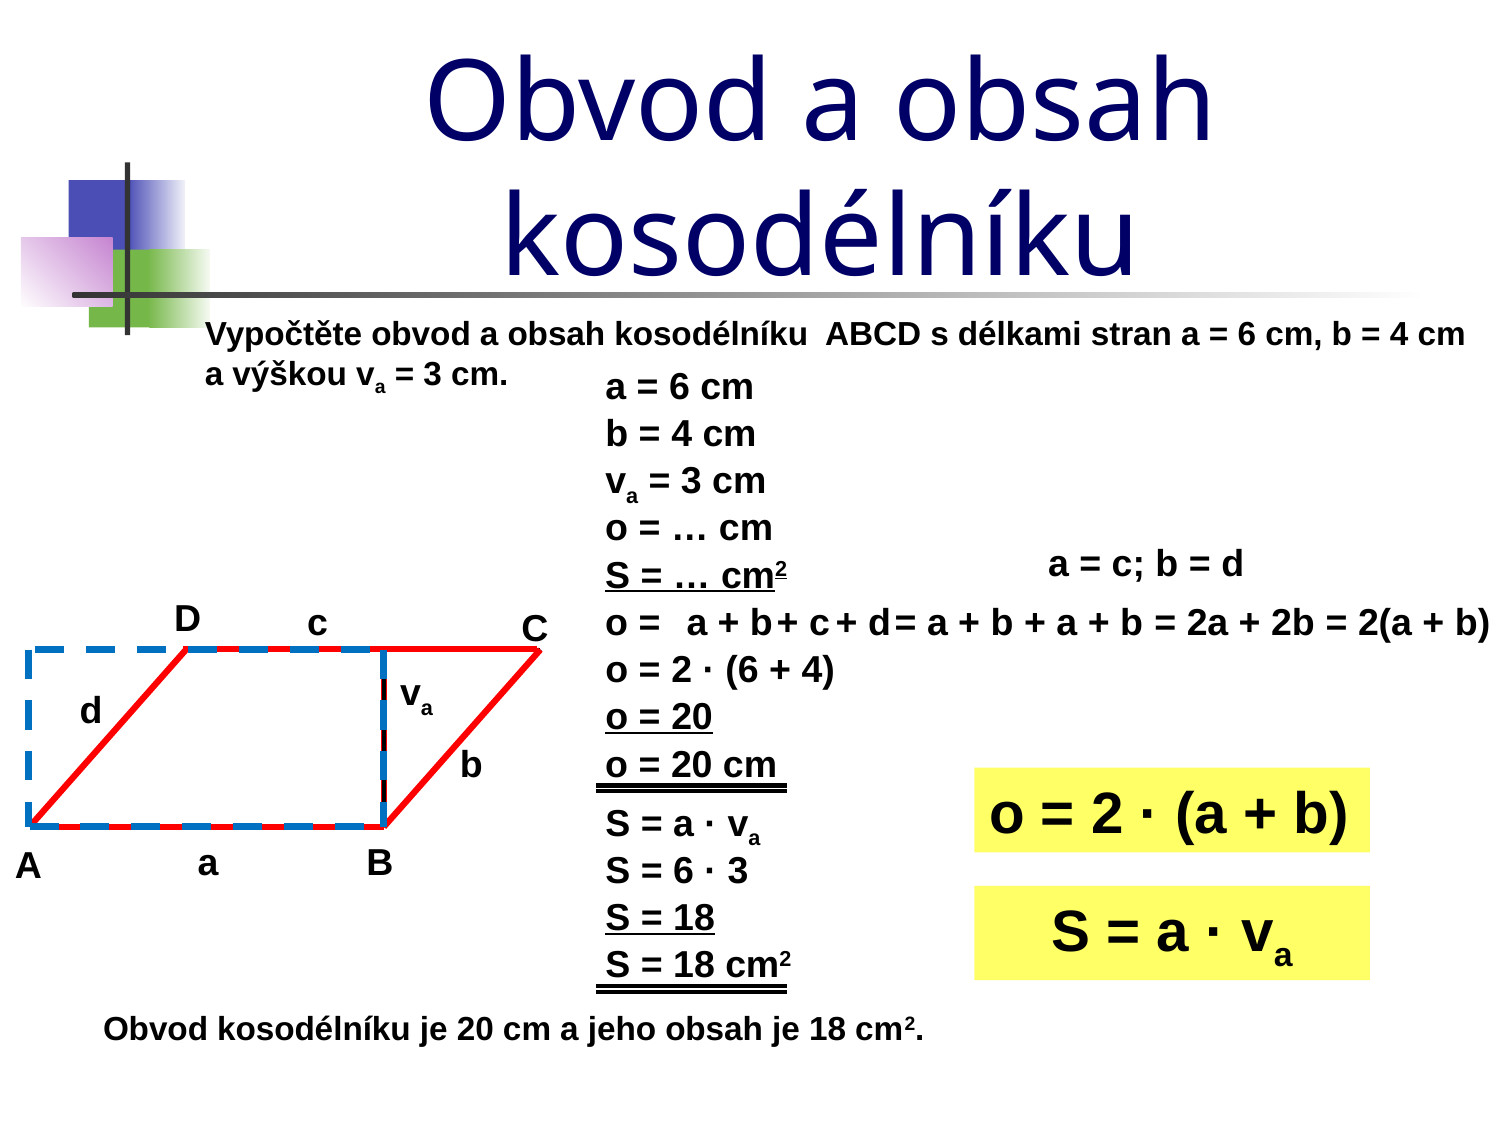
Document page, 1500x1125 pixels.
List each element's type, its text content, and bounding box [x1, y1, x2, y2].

text_box o = … cm [590, 515, 821, 543]
text_box a [671, 590, 702, 651]
text_box S = 18 [590, 885, 936, 946]
text_box + d [820, 590, 879, 651]
text_box a [182, 838, 254, 891]
text_box + b [702, 590, 761, 651]
text_box = 2a + 2b [1139, 590, 1310, 651]
text_box a = c; b = d [1033, 531, 1312, 590]
text_box = 2(a + b) [1310, 590, 1500, 651]
text_box S = 18 cm2 [590, 933, 840, 993]
text_box + c [761, 590, 820, 651]
text_box Obvod kosodélníku je 20 cm a jeho obsah je 18 cm2. [88, 999, 1351, 1055]
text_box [387, 650, 396, 827]
text_box S = a · va [974, 885, 1370, 981]
text_box A [0, 833, 71, 894]
text_box a = 6 cm [590, 354, 787, 401]
text_box va = 3 cm [590, 448, 854, 515]
text_box b = 4 cm [590, 401, 787, 462]
text_box o = 20 [590, 684, 944, 745]
text_box S = … cm2 [590, 543, 821, 590]
text_box o = [590, 590, 671, 651]
text_box S = 6 · 3 [590, 838, 936, 885]
text_box o = 2 · (a + b) [974, 767, 1370, 853]
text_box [391, 649, 541, 827]
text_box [34, 656, 187, 826]
text_box = a + b + a + b [879, 590, 1139, 651]
text_box C [506, 596, 578, 657]
text_box B [351, 835, 423, 890]
text_box Vypočtěte obvod a obsah kosodélníku ABCD s délkami stran a = 6 cm, b = 4 cm a výškou va = 3 cm. [190, 304, 1500, 405]
text_box o = 20 cm [590, 732, 810, 791]
text_box S = a · va [590, 791, 936, 838]
text_box Obvod a obsah kosodélníku [171, 42, 1471, 283]
text_box c [292, 590, 364, 646]
text_box D [159, 586, 231, 646]
text_box o = 2 · (6 + 4) [590, 651, 944, 684]
